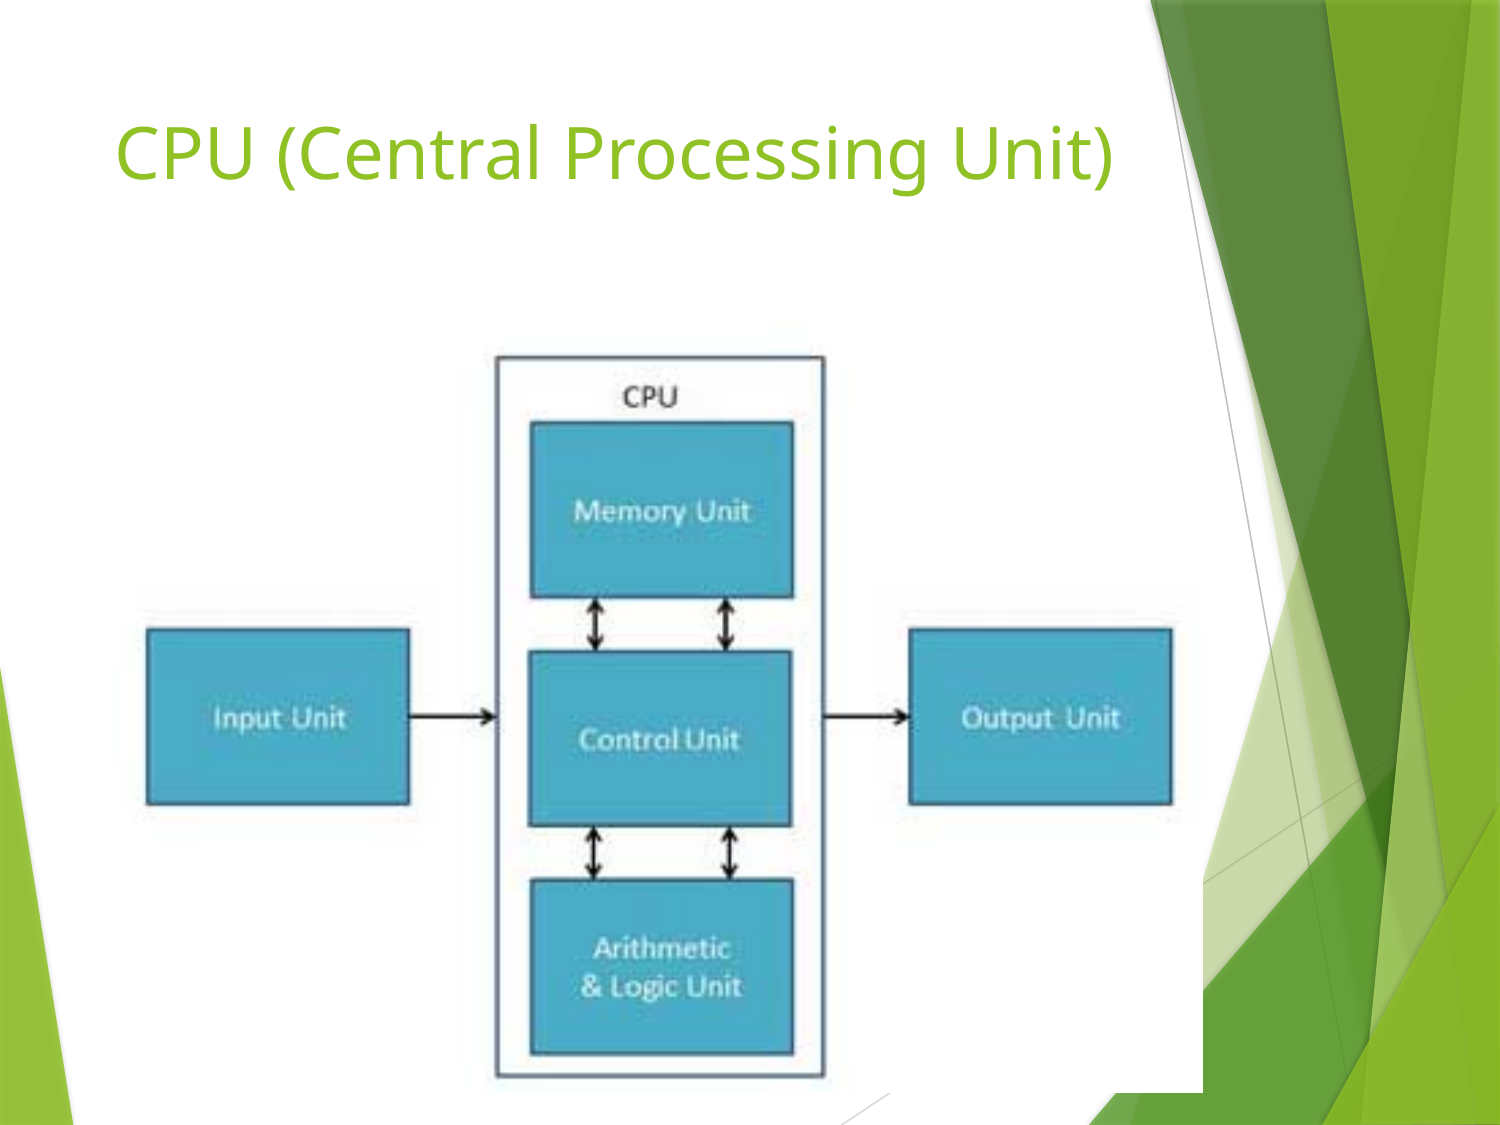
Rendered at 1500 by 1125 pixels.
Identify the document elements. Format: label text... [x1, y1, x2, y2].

picture [113, 324, 1203, 1093]
title CPU (Central Processing Unit) [99, 99, 1142, 317]
